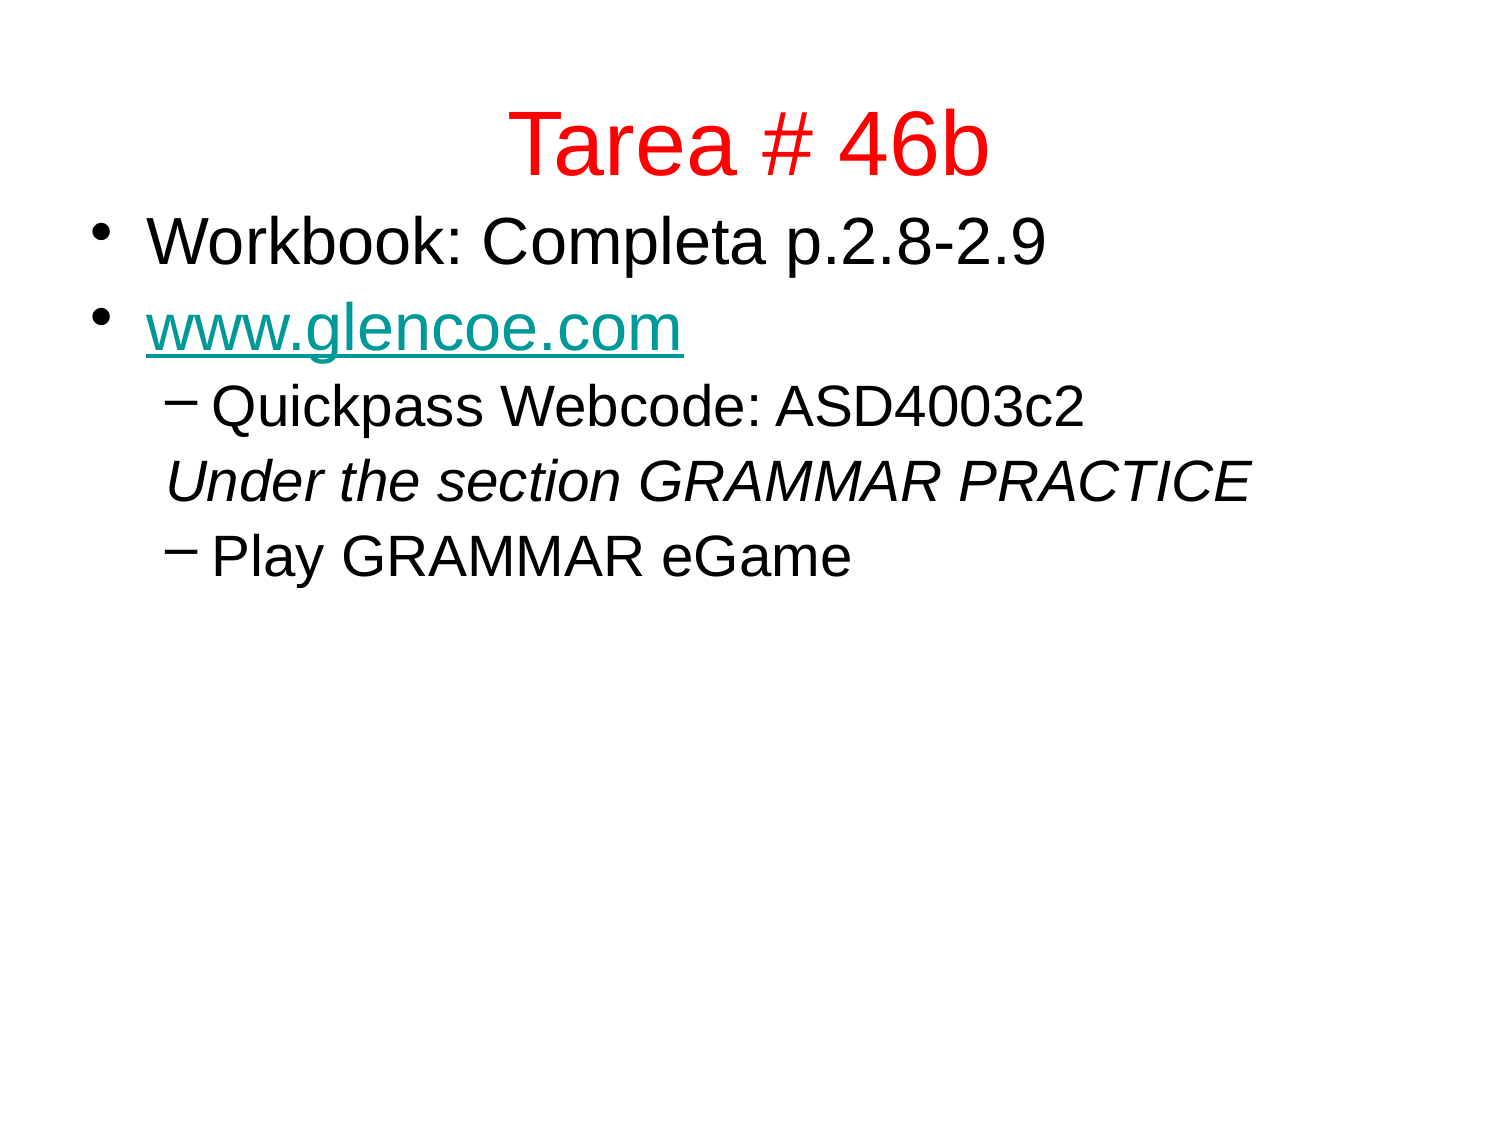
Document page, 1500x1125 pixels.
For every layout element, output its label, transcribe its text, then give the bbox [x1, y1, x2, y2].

list Workbook: Completa p.2.8-2.9 www.glencoe.com Quickpass Webcode: ASD4003c2 Under the section GRAMMAR PRACTICE Play GRAMMAR eGame [75, 200, 1425, 943]
title Tarea # 46b [75, 45, 1425, 200]
